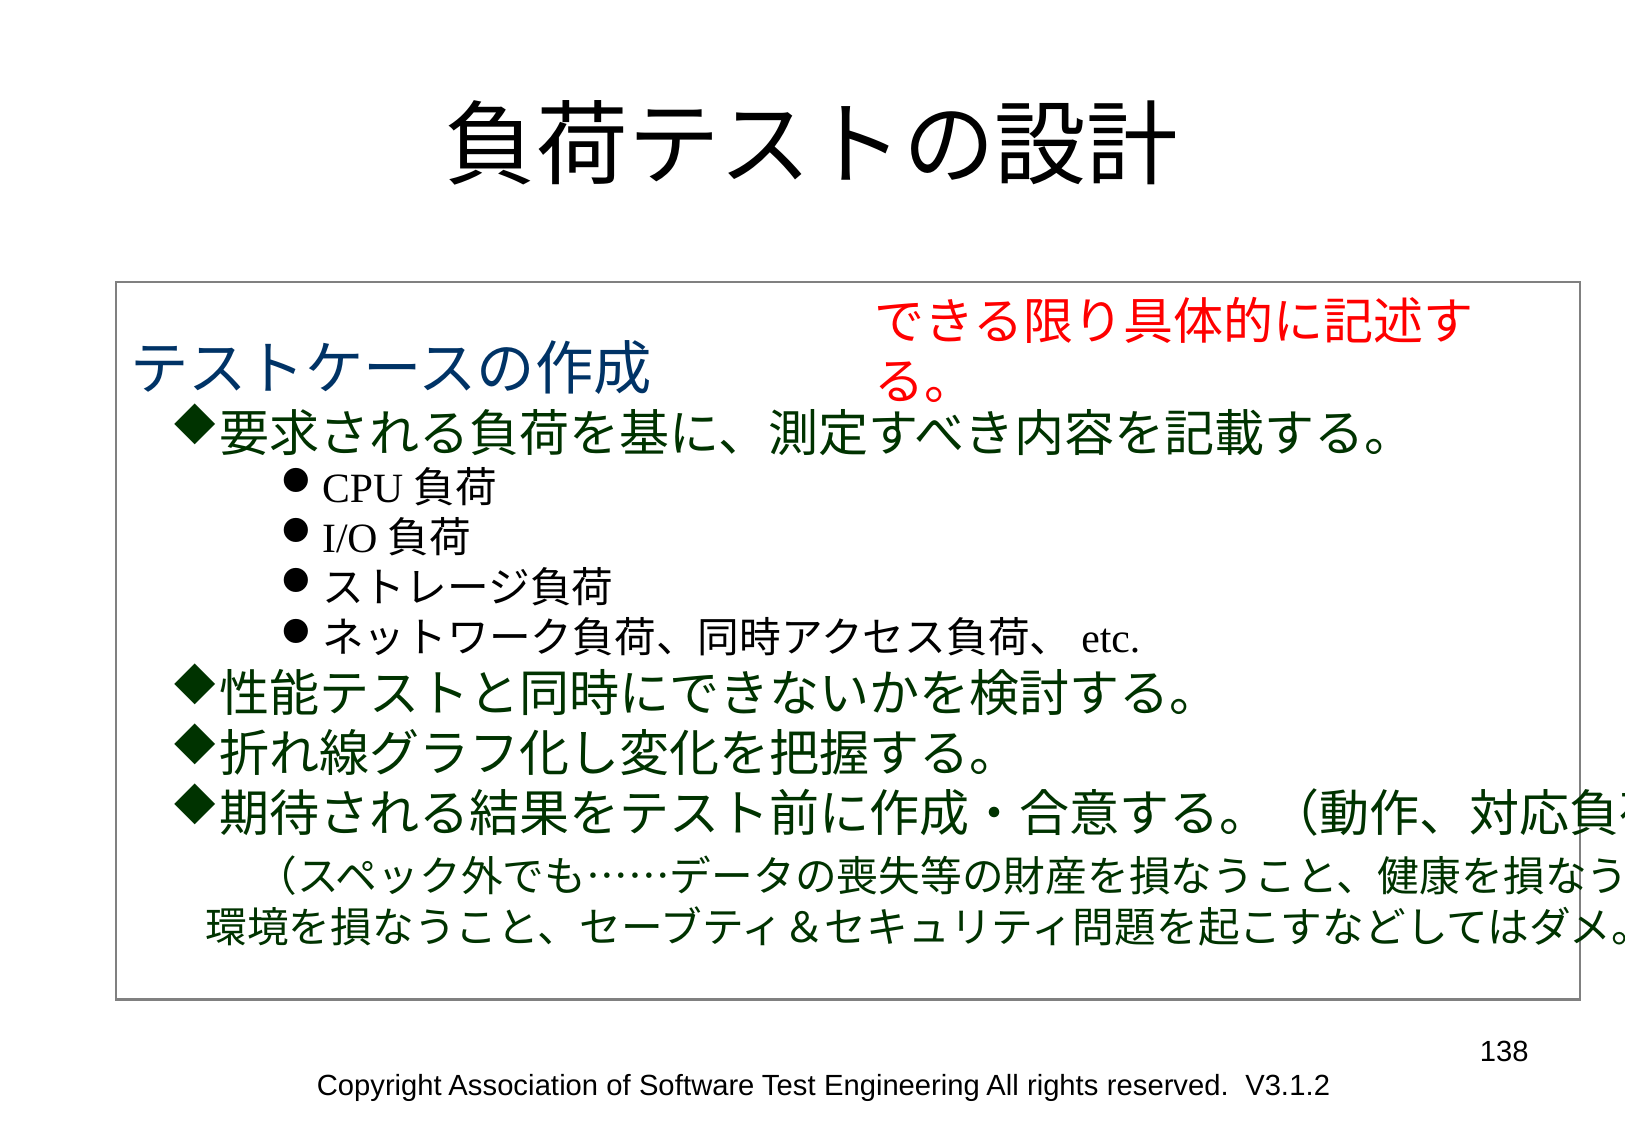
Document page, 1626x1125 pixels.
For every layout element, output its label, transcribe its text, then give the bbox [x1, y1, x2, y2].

title 負荷テストの設計 [120, 46, 1503, 235]
text_box テストケースの作成 要求される負荷を基に、測定すべき内容を記載する。 CPU負荷 I/O負荷 ストレージ負荷 ネットワーク負荷、同時アクセス負荷、etc. 性能テストと同時にできないかを検討する。 折れ線グラフ化し変化を把握する。 期待される結果をテスト前に作成・合意する。（動作、対応負荷） （スペック外でも……データの喪失等の財産を損なうこと、健康を損なうこと、 環境を損なうこと、セーブティ＆セキュリティ問題を起こすなどしてはダメ。） [115, 282, 1581, 1000]
slide_number 138 [1164, 1024, 1544, 1103]
text_box できる限り具体的に記述する。 [859, 282, 1581, 417]
footer Copyright Association of Software Test Engineering All rights reserved. V3.1.2 [233, 1058, 1416, 1103]
